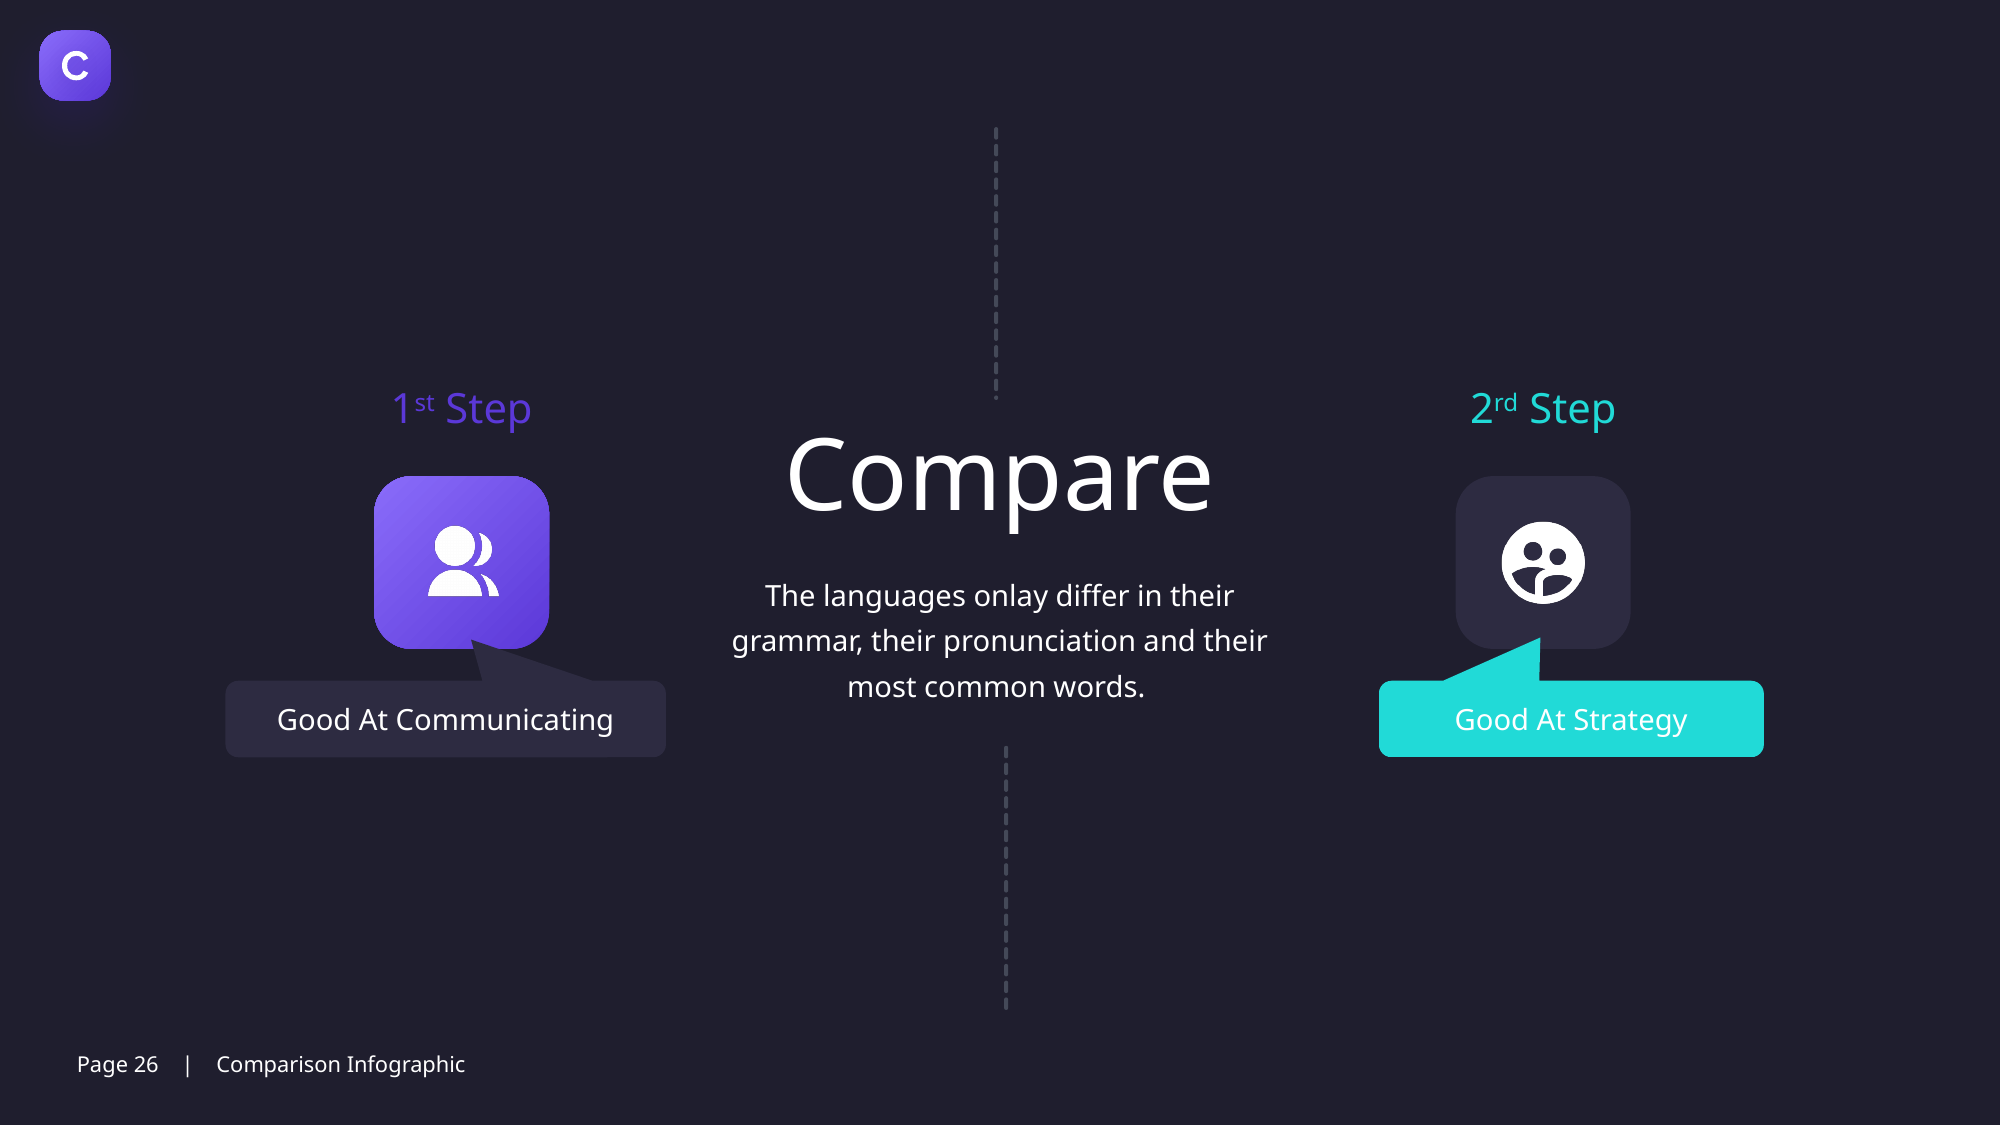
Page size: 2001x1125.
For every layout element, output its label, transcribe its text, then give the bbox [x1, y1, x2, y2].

text_box 2rd Step [1412, 380, 1674, 441]
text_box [374, 476, 550, 649]
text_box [225, 680, 666, 758]
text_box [1378, 680, 1764, 758]
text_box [1455, 476, 1631, 649]
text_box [694, 416, 1306, 709]
text_box 1st Step [349, 380, 574, 441]
